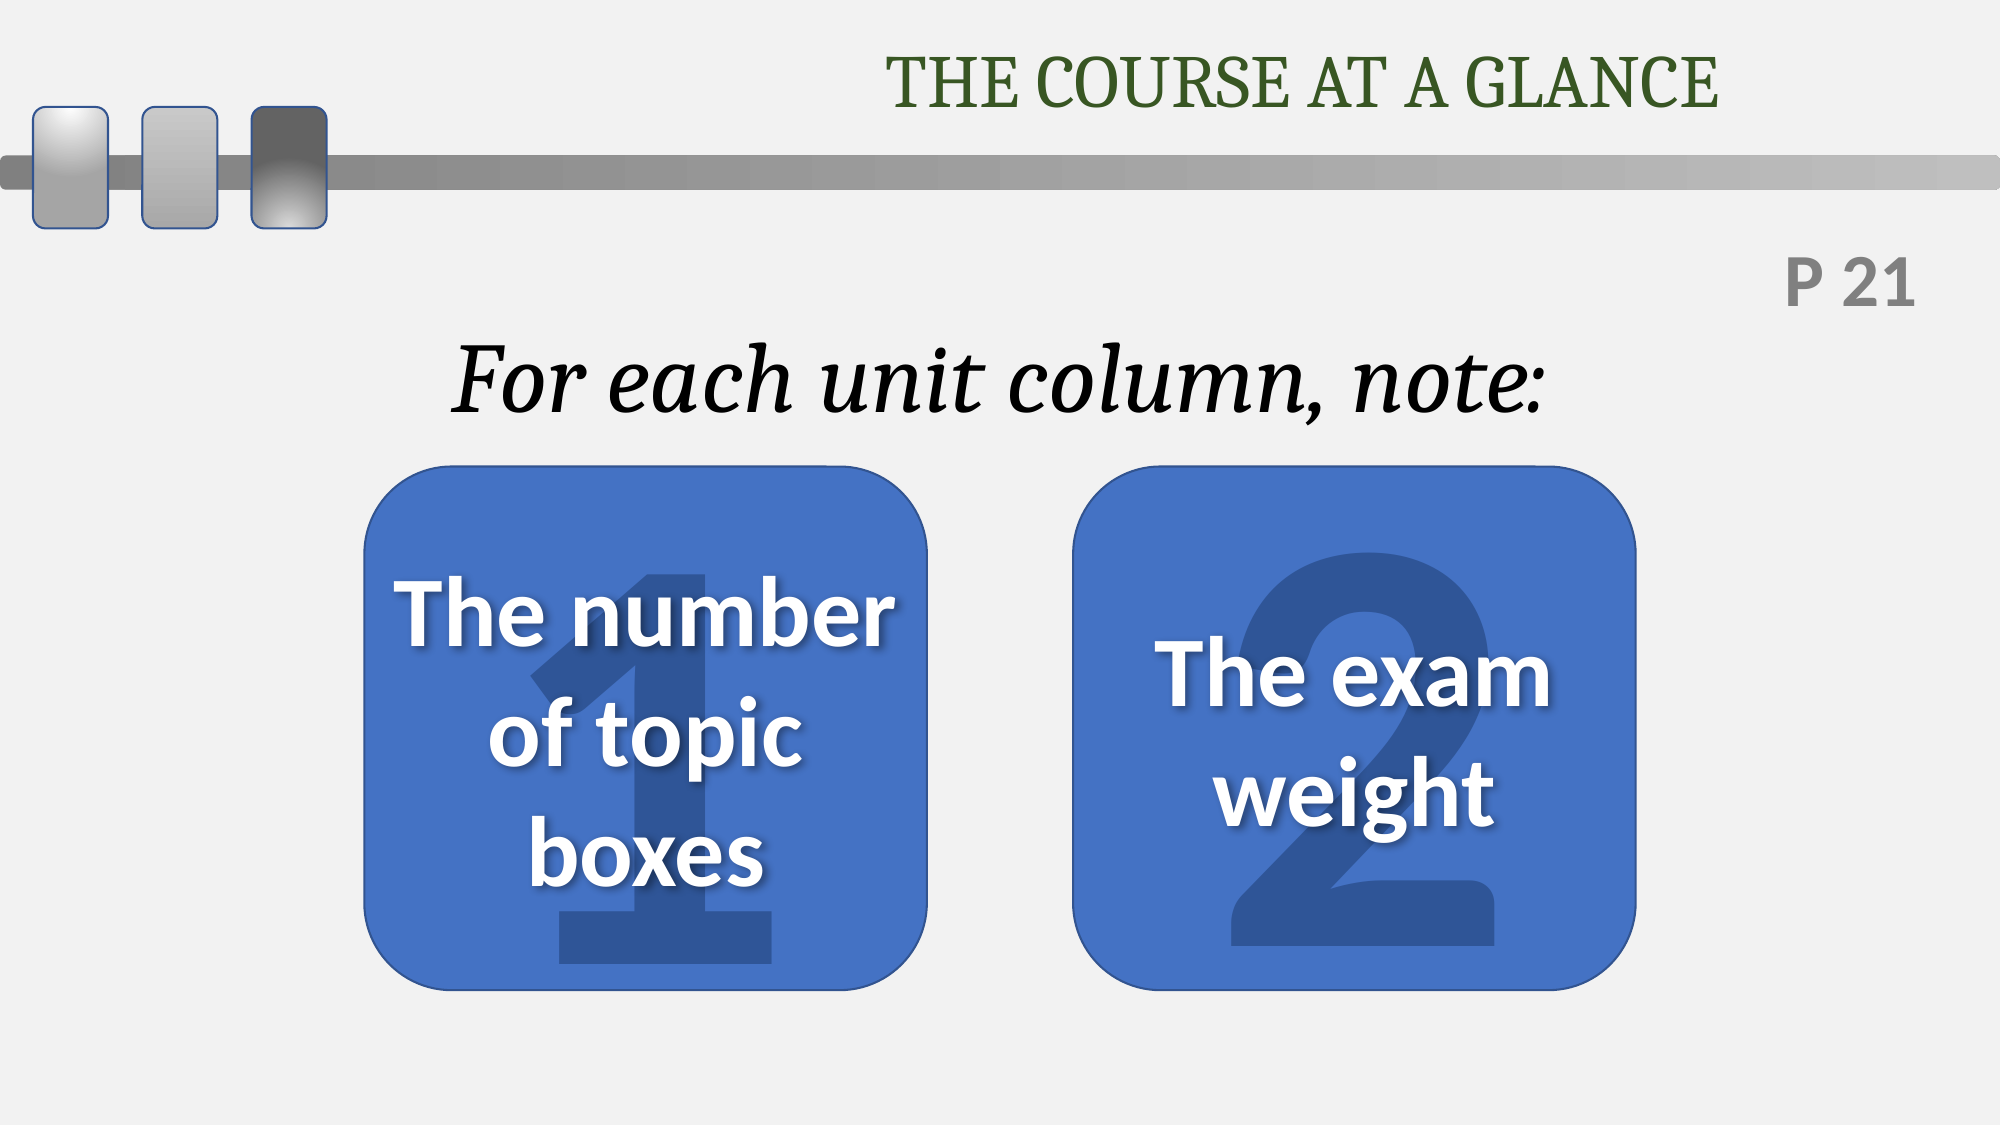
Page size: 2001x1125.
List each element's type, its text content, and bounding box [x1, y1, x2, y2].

text_box For each unit column, note: [244, 305, 1756, 440]
text_box [364, 919, 475, 992]
text_box 1 [475, 357, 986, 1092]
text_box P 21 [1769, 223, 1967, 329]
text_box [219, 154, 250, 191]
text_box The exam weight [1073, 599, 1636, 855]
text_box [250, 105, 328, 230]
text_box [1072, 465, 1196, 602]
text_box [31, 105, 110, 230]
text_box The number of topic boxes [364, 539, 927, 914]
text_box [0, 154, 31, 191]
text_box [1072, 858, 1196, 992]
text_box THE COURSE AT A GLANCE [480, 25, 2000, 130]
text_box [141, 105, 219, 230]
text_box 2 [1196, 339, 1706, 1075]
text_box [328, 154, 2000, 191]
text_box [110, 154, 141, 191]
text_box [364, 465, 475, 539]
